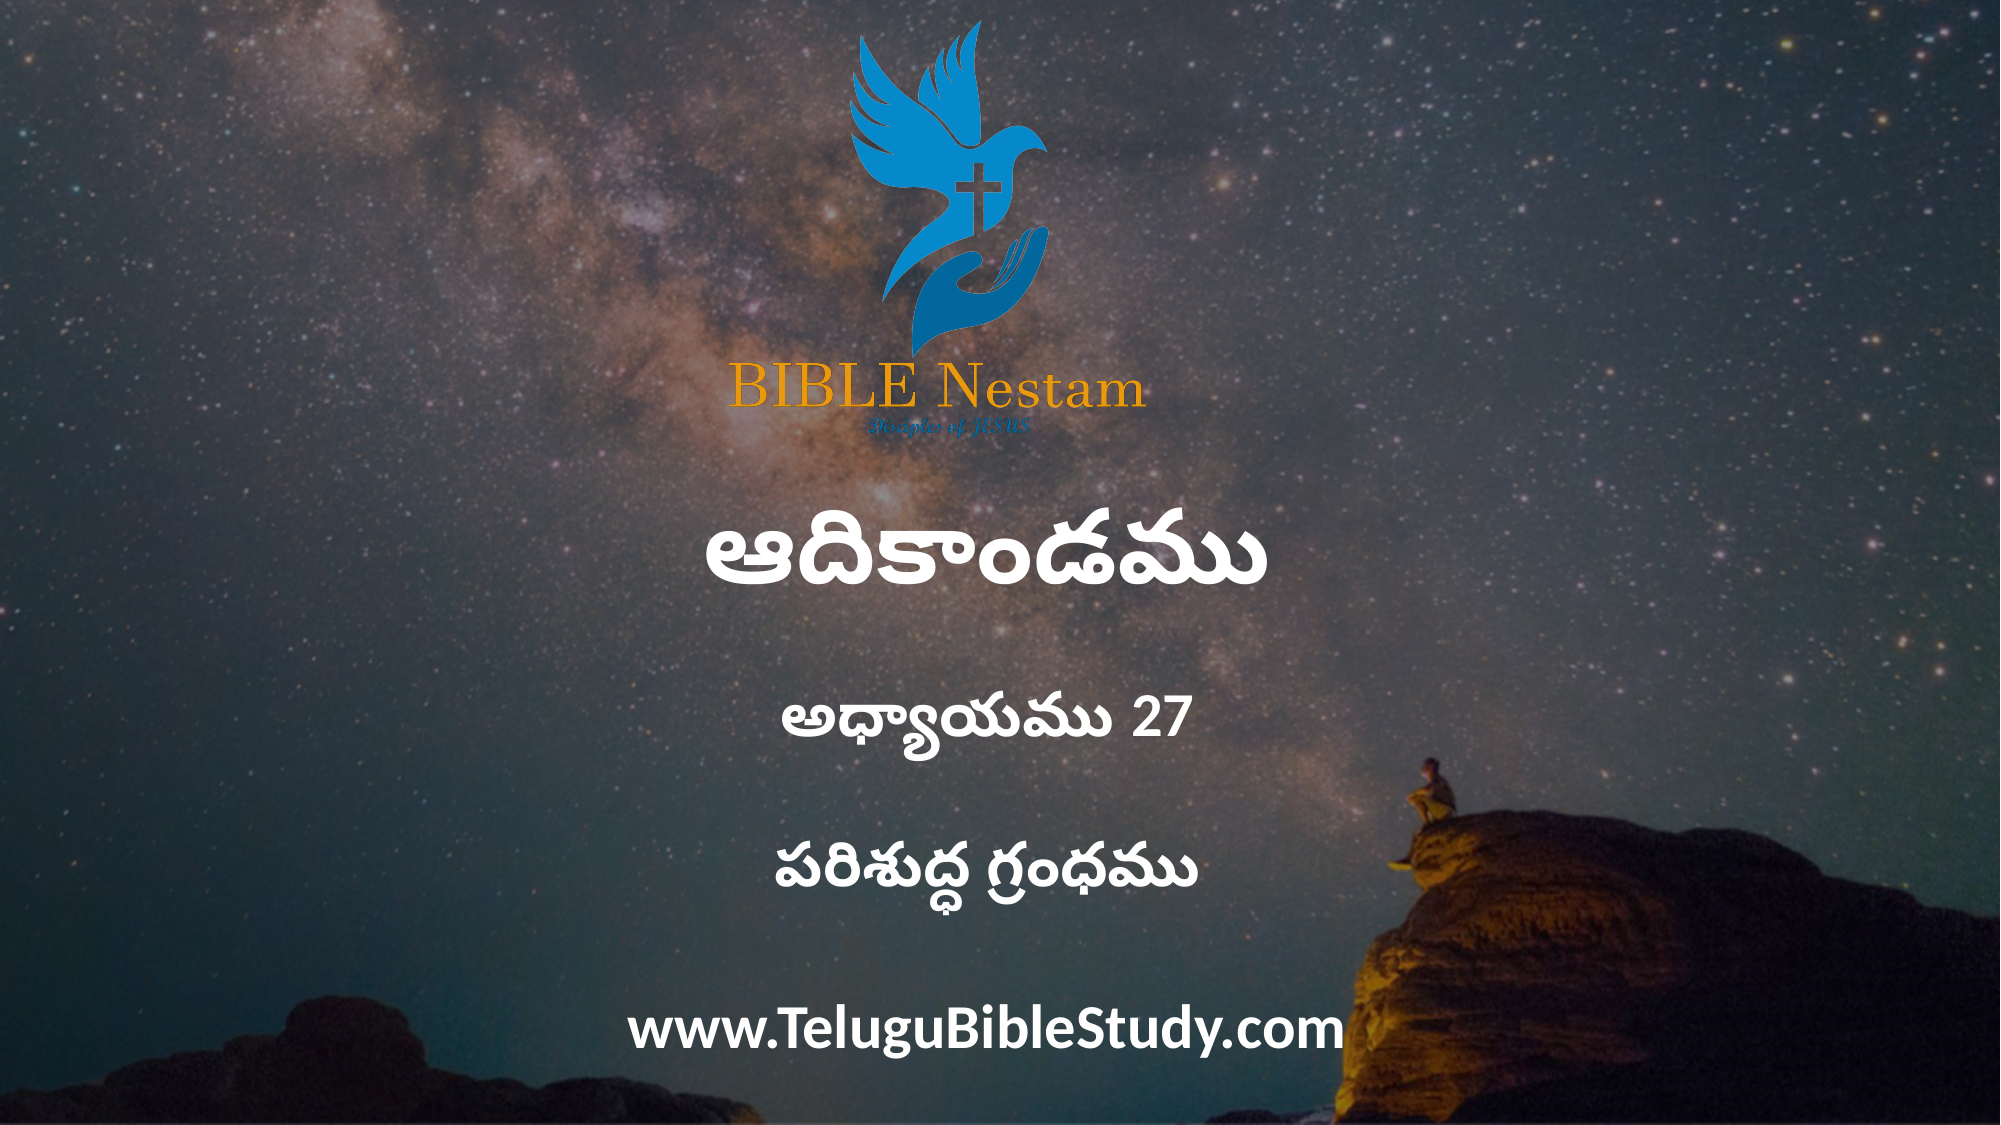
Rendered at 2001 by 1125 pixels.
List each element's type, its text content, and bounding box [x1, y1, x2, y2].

subtitle అధ్యాయము 27 పరిశుద్ధ గ్రంధము www.TeluguBibleStudy.com [50, 666, 1925, 1084]
title ఆదికాండము [50, 437, 1925, 646]
picture [0, 0, 2000, 1125]
